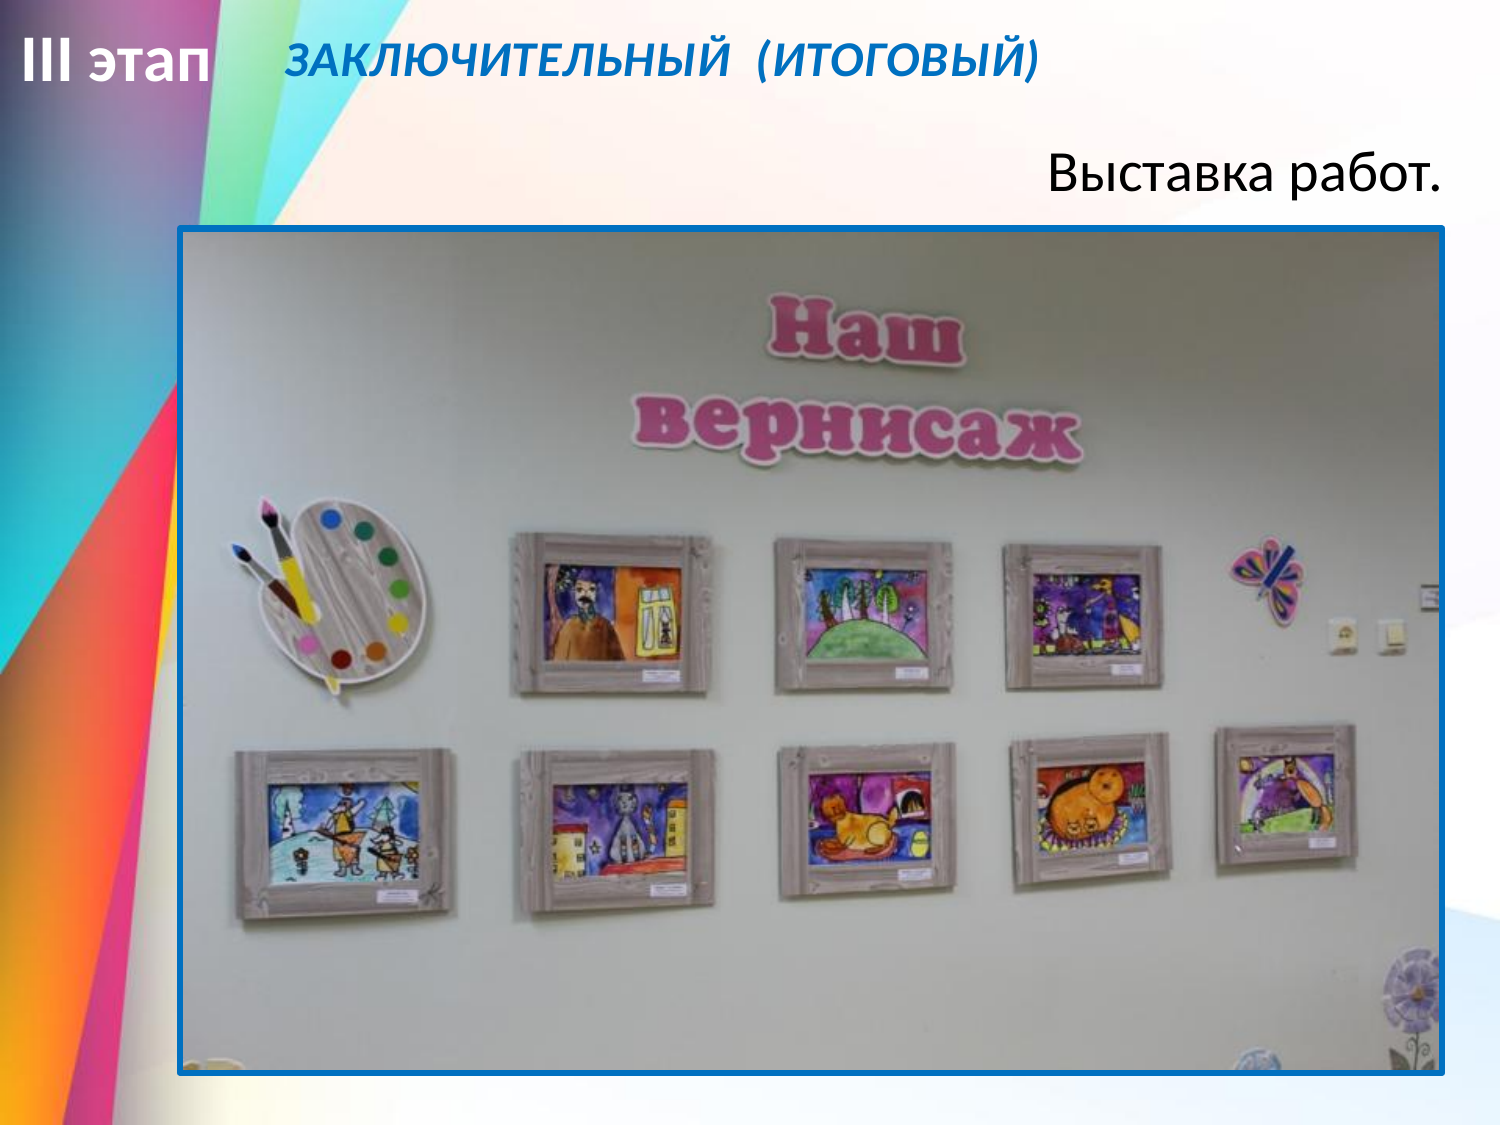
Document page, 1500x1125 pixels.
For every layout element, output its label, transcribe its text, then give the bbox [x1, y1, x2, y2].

text_box ЗАКЛЮЧИТЕЛЬНЫЙ (ИТОГОВЫЙ) [269, 19, 1056, 94]
picture [0, 0, 1500, 1125]
text_box III этап [5, 7, 1235, 103]
text_box Выставка работ. [182, 125, 1459, 211]
